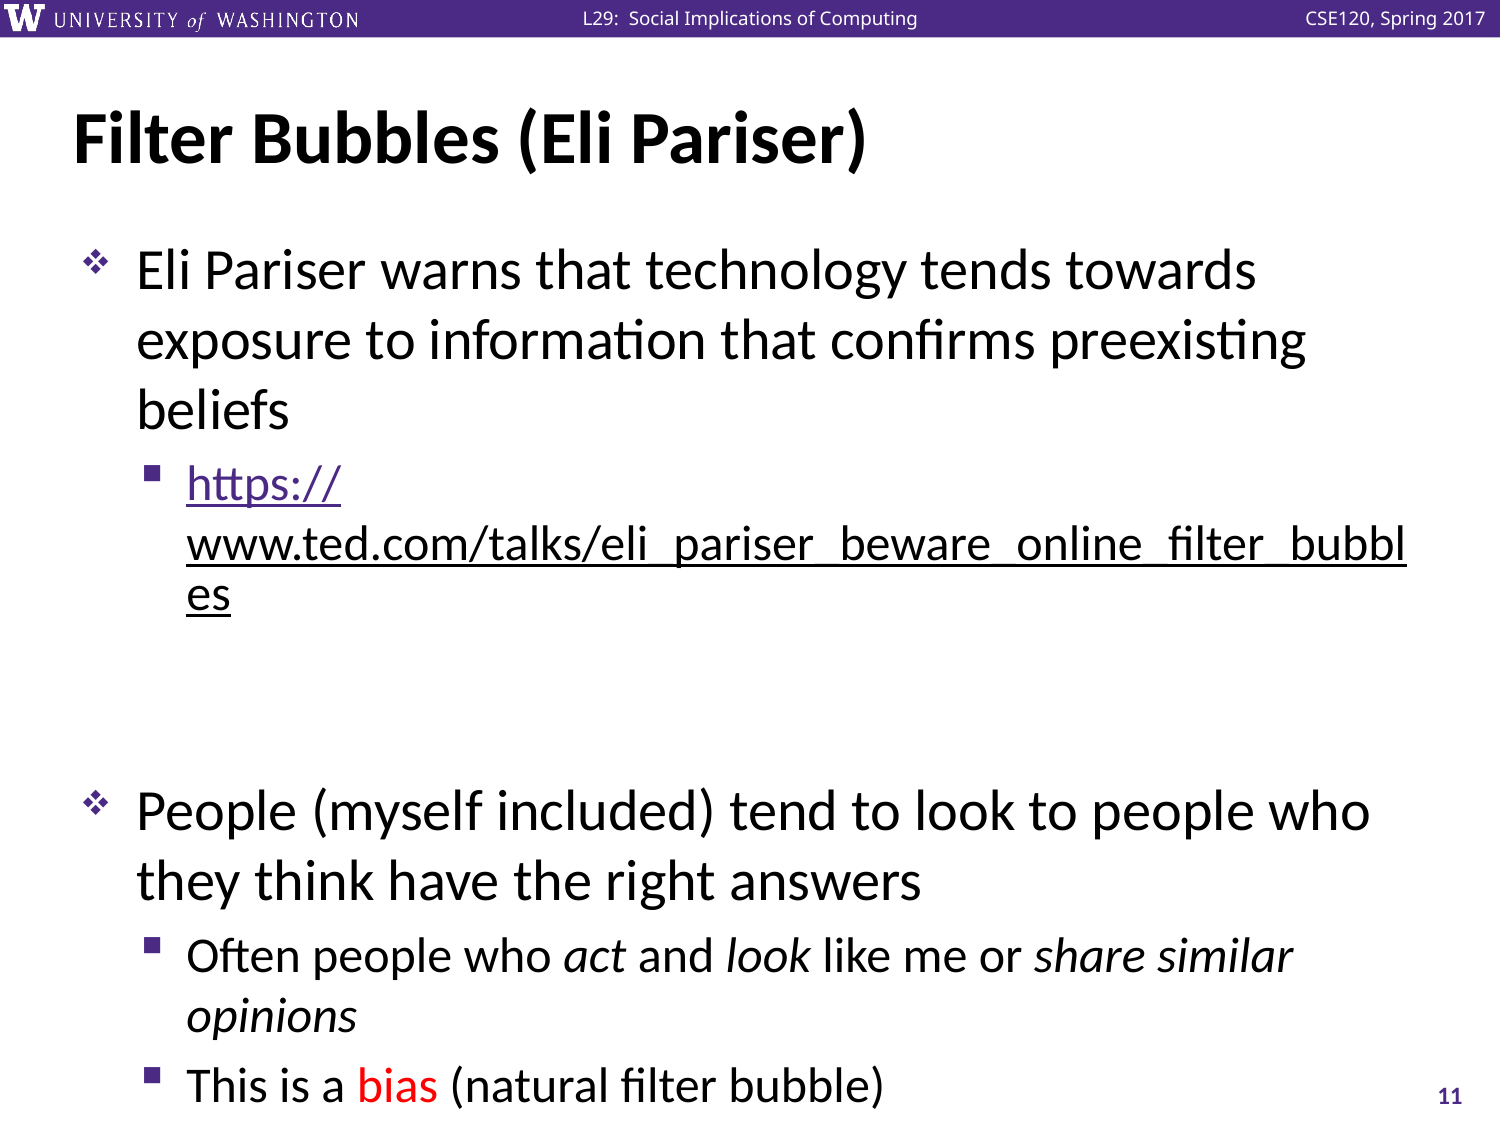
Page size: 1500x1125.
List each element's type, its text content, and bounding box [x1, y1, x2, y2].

list Eli Pariser warns that technology tends towards exposure to information that confirms preexisting beliefs https://www.ted.com/talks/eli_pariser_beware_online_filter_bubbles People (myself included) tend to look to people who they think have the right answers Often people who act and look like me or share similar opinions This is a bias (natural filter bubble) [64, 223, 1438, 1040]
title Filter Bubbles (Eli Pariser) [58, 71, 1438, 197]
slide_number 11 [1400, 1065, 1500, 1125]
picture [4, 4, 358, 32]
